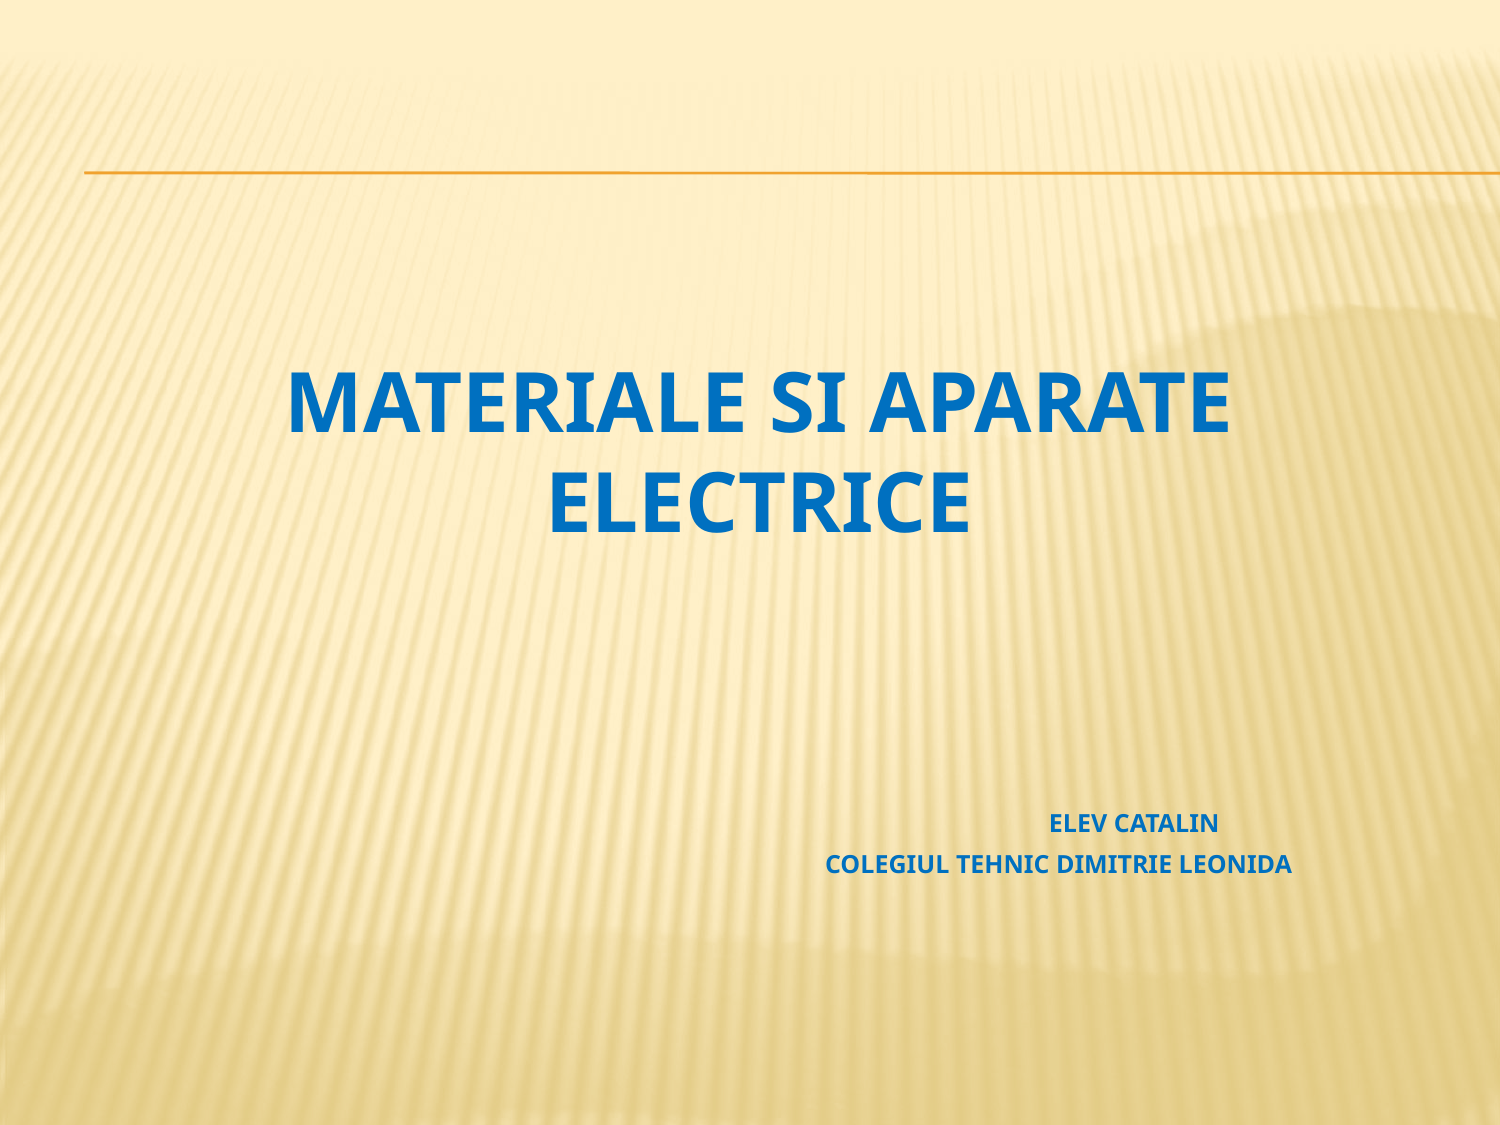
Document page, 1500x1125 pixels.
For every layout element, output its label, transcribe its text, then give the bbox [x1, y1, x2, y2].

title MATERIALE SI APARATE ELECTRICE ELEV CATALIN COLEGIUL TEHNIC DIMITRIE LEONIDA [46, 234, 1472, 994]
